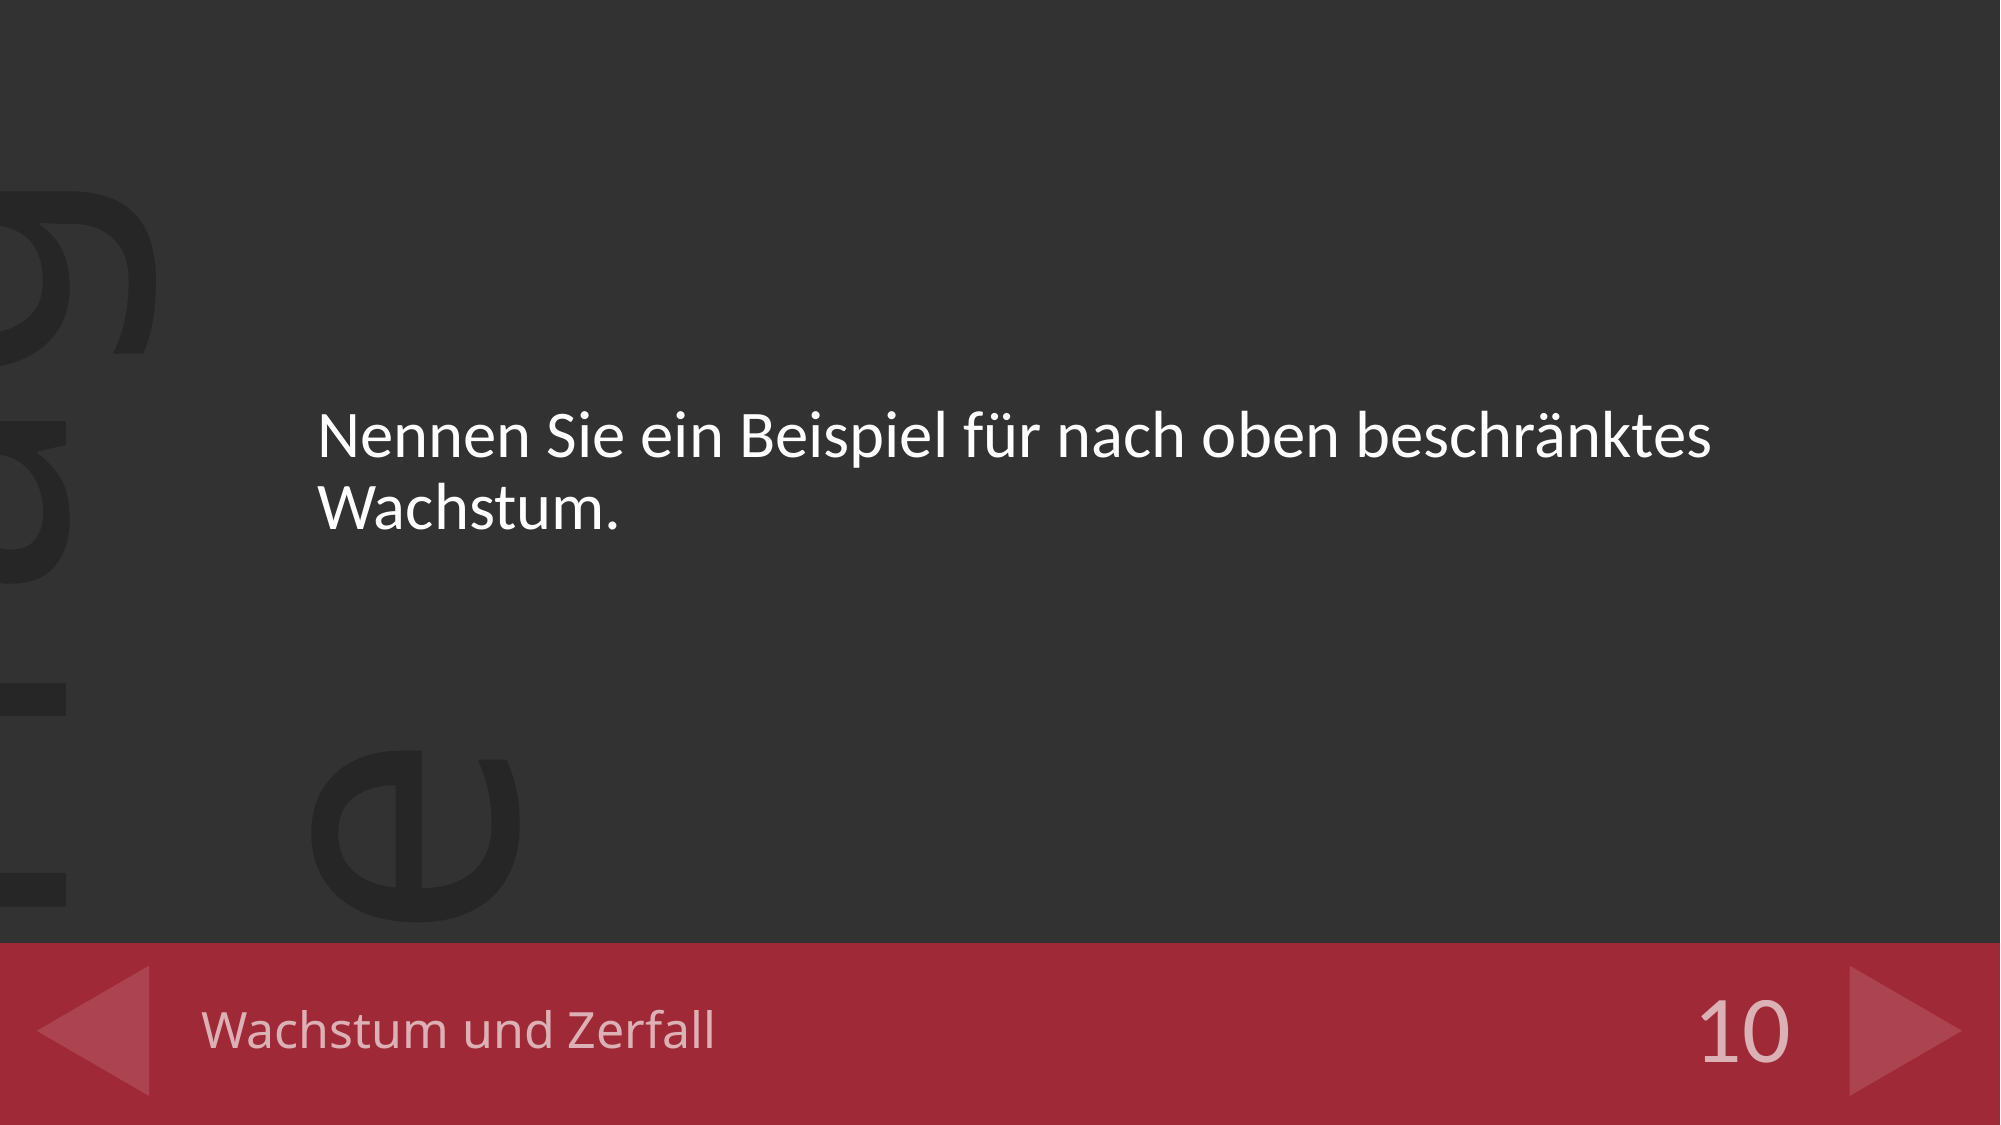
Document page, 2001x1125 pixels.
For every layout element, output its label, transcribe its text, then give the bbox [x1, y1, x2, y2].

title Wachstum und Zerfall [185, 967, 1494, 1097]
list Nennen Sie ein Beispiel für nach oben beschränktes Wachstum. [302, 307, 1760, 636]
list 10 [1494, 967, 1806, 1097]
